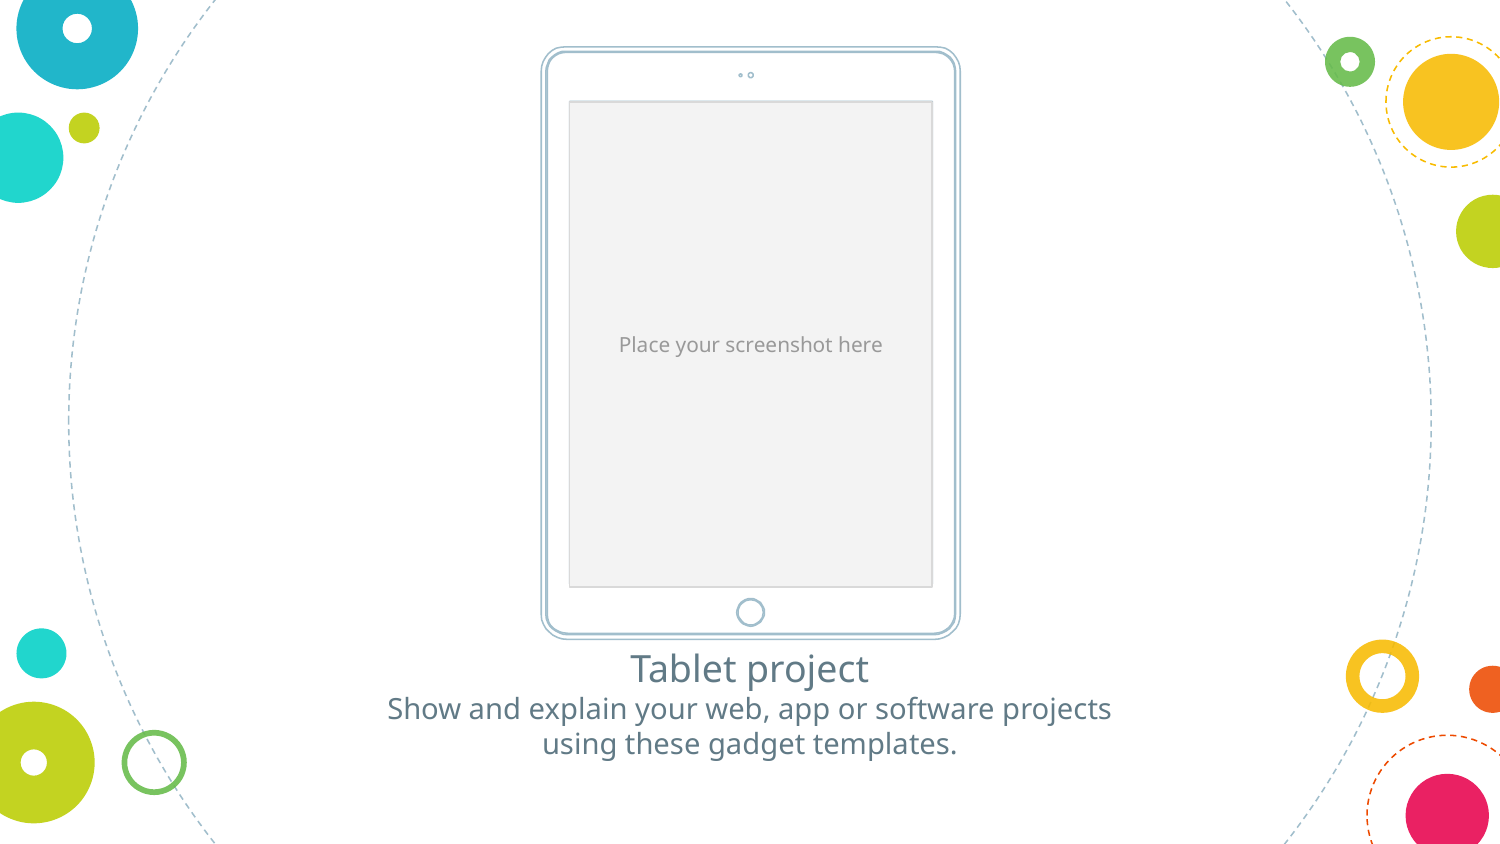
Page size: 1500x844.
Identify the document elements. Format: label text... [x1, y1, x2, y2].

list Tablet project Show and explain your web, app or software projects using these gadget templates. [342, 630, 1158, 832]
text_box Place your screenshot here [569, 101, 933, 587]
text_box [541, 46, 961, 630]
